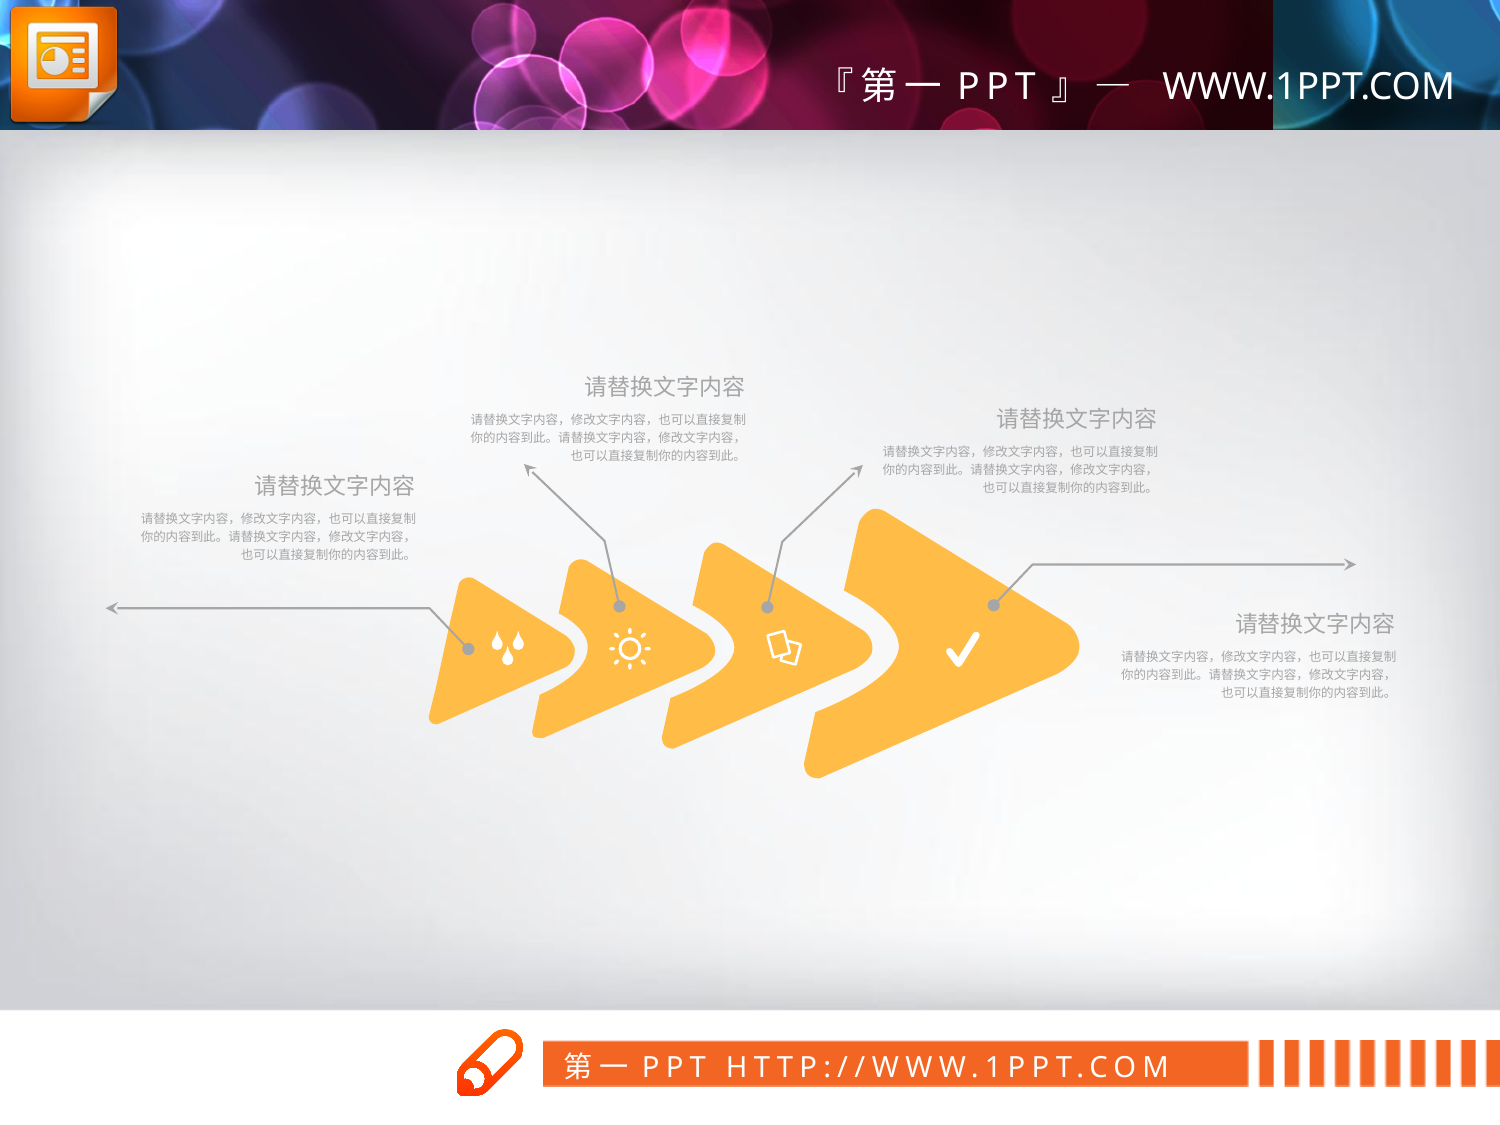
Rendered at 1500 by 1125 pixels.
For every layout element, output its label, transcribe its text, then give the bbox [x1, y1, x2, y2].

picture [0, 0, 1500, 1012]
text_box 请替换文字内容 [241, 460, 416, 505]
text_box 请替换文字内容，修改文字内容，也可以直接复制你的内容到此。请替换文字内容，修改文字内容，也可以直接复制你的内容到此。 [133, 507, 416, 579]
text_box 请替换文字内容 [1221, 598, 1396, 643]
text_box [820, 464, 863, 505]
text_box 请替换文字内容 [571, 361, 746, 406]
text_box 请替换文字内容 [983, 393, 1158, 438]
text_box [535, 481, 568, 505]
text_box 请替换文字内容，修改文字内容，也可以直接复制你的内容到此。请替换文字内容，修改文字内容，也可以直接复制你的内容到此。 [1113, 646, 1396, 718]
picture [543, 1040, 1500, 1087]
text_box 请替换文字内容，修改文字内容，也可以直接复制你的内容到此。请替换文字内容，修改文字内容，也可以直接复制你的内容到此。 [875, 440, 1158, 513]
text_box [105, 602, 423, 644]
text_box [1084, 558, 1357, 596]
text_box 请替换文字内容，修改文字内容，也可以直接复制你的内容到此。请替换文字内容，修改文字内容，也可以直接复制你的内容到此。 [463, 409, 746, 481]
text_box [428, 507, 1080, 779]
